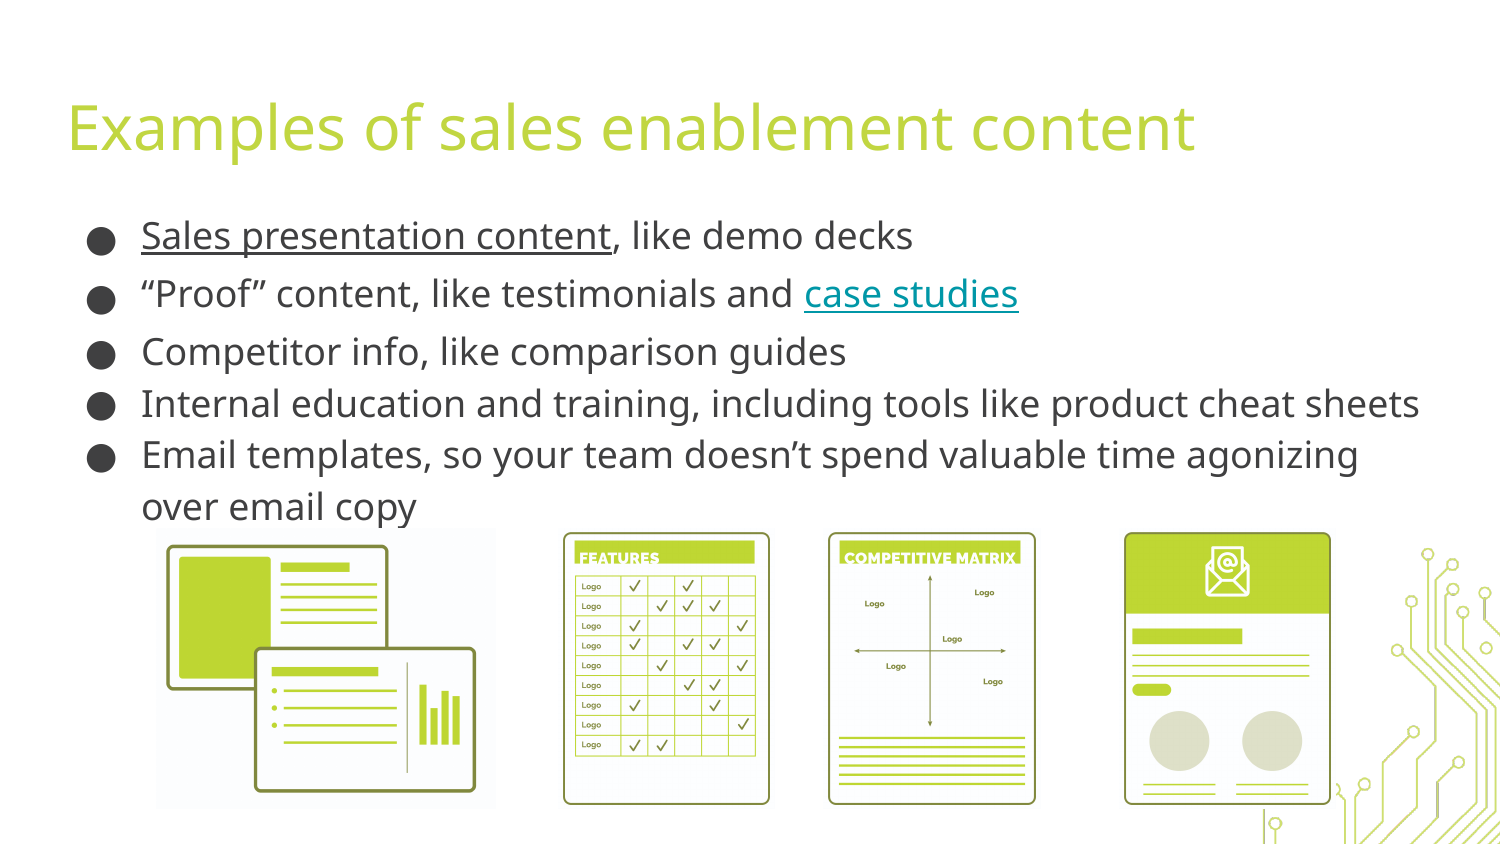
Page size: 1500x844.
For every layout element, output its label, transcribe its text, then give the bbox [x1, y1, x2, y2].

picture [823, 528, 1041, 809]
picture [558, 528, 776, 809]
title Examples of sales enablement content [51, 72, 1449, 167]
picture [155, 528, 497, 809]
picture [1119, 528, 1500, 844]
list Sales presentation content, like demo decks “Proof” content, like testimonials and case studies Competitor info, like comparison guides Internal education and training, including tools like product cheat sheets Email templates, so your team doesn’t spend valuable time agonizing over email copy [51, 189, 1449, 750]
